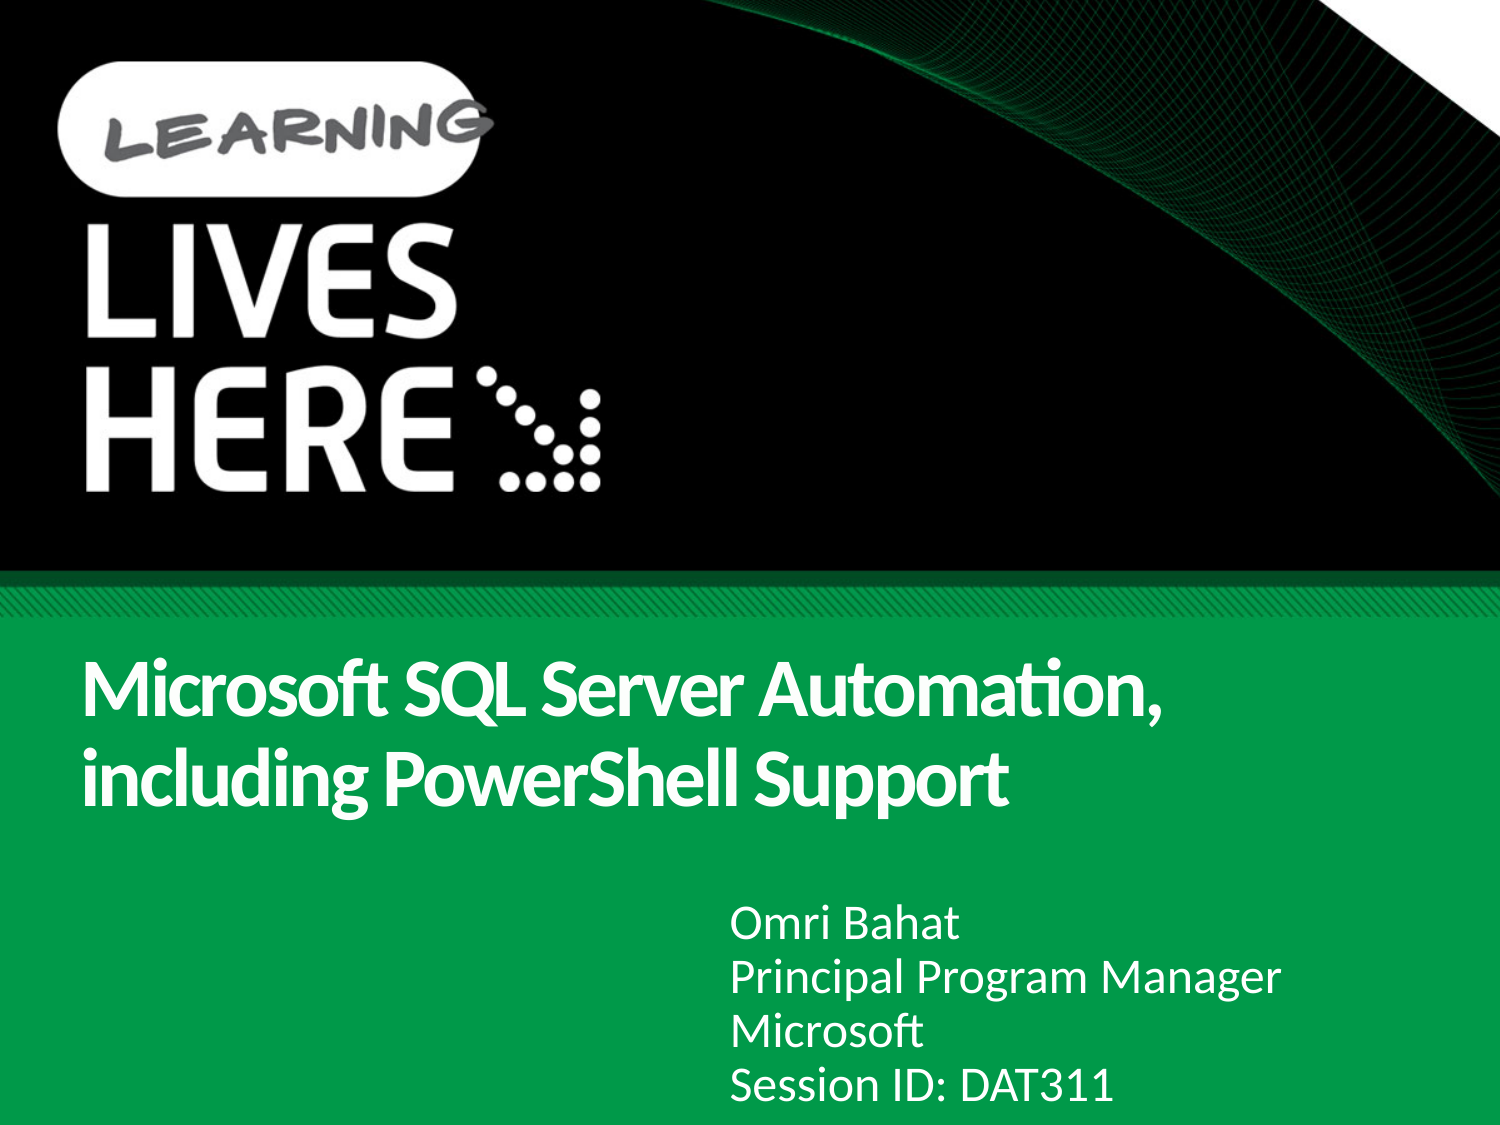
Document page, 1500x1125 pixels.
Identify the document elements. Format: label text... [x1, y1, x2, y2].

title Microsoft SQL Server Automation, including PowerShell Support [80, 644, 1380, 864]
picture [0, 0, 1500, 1125]
subtitle Omri Bahat Principal Program Manager Microsoft Session ID: DAT311 [729, 896, 1356, 972]
